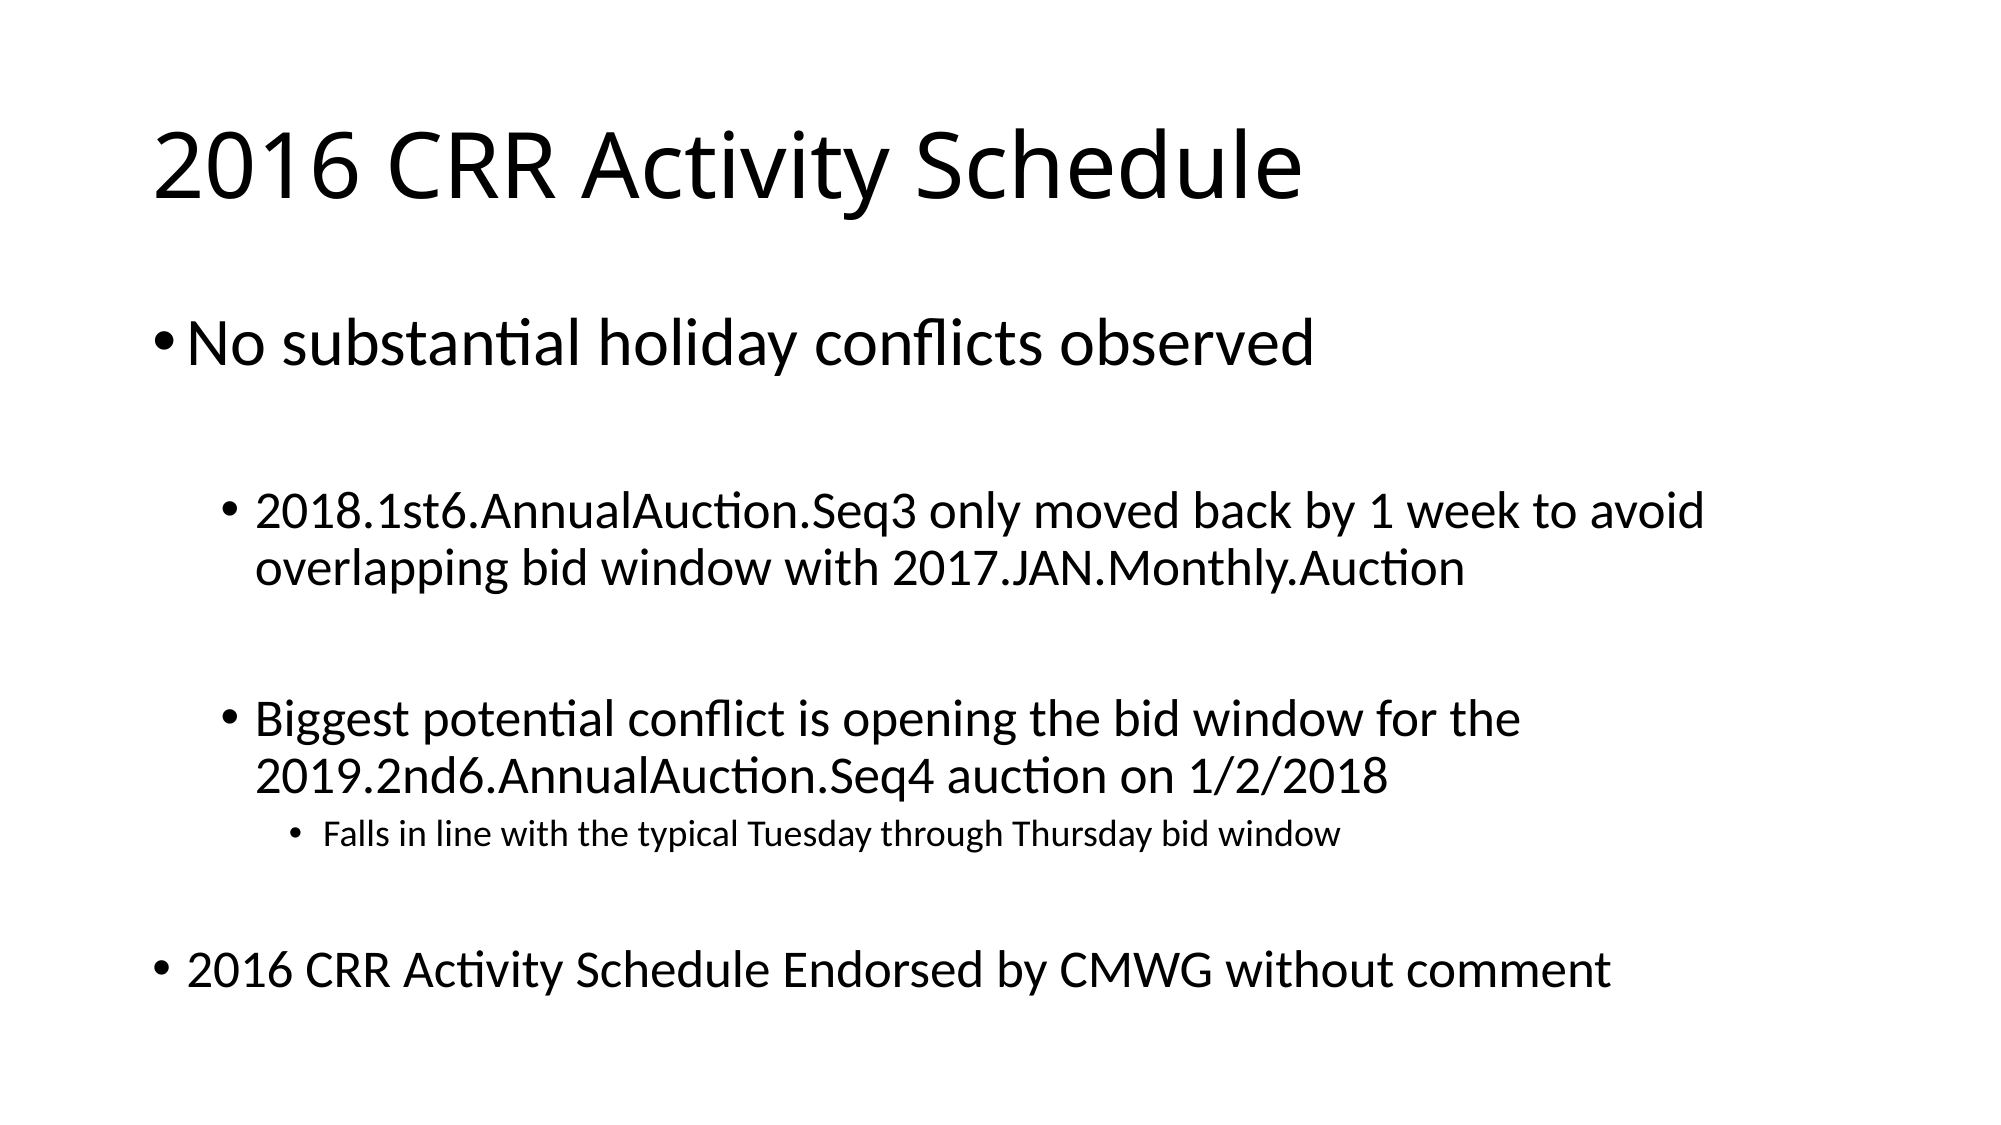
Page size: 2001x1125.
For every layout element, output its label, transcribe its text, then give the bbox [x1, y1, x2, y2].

title 2016 CRR Activity Schedule [137, 59, 1863, 278]
list No substantial holiday conflicts observed 2018.1st6.AnnualAuction.Seq3 only moved back by 1 week to avoid overlapping bid window with 2017.JAN.Monthly.Auction Biggest potential conflict is opening the bid window for the 2019.2nd6.AnnualAuction.Seq4 auction on 1/2/2018 Falls in line with the typical Tuesday through Thursday bid window 2016 CRR Activity Schedule Endorsed by CMWG without comment [137, 299, 1863, 1014]
